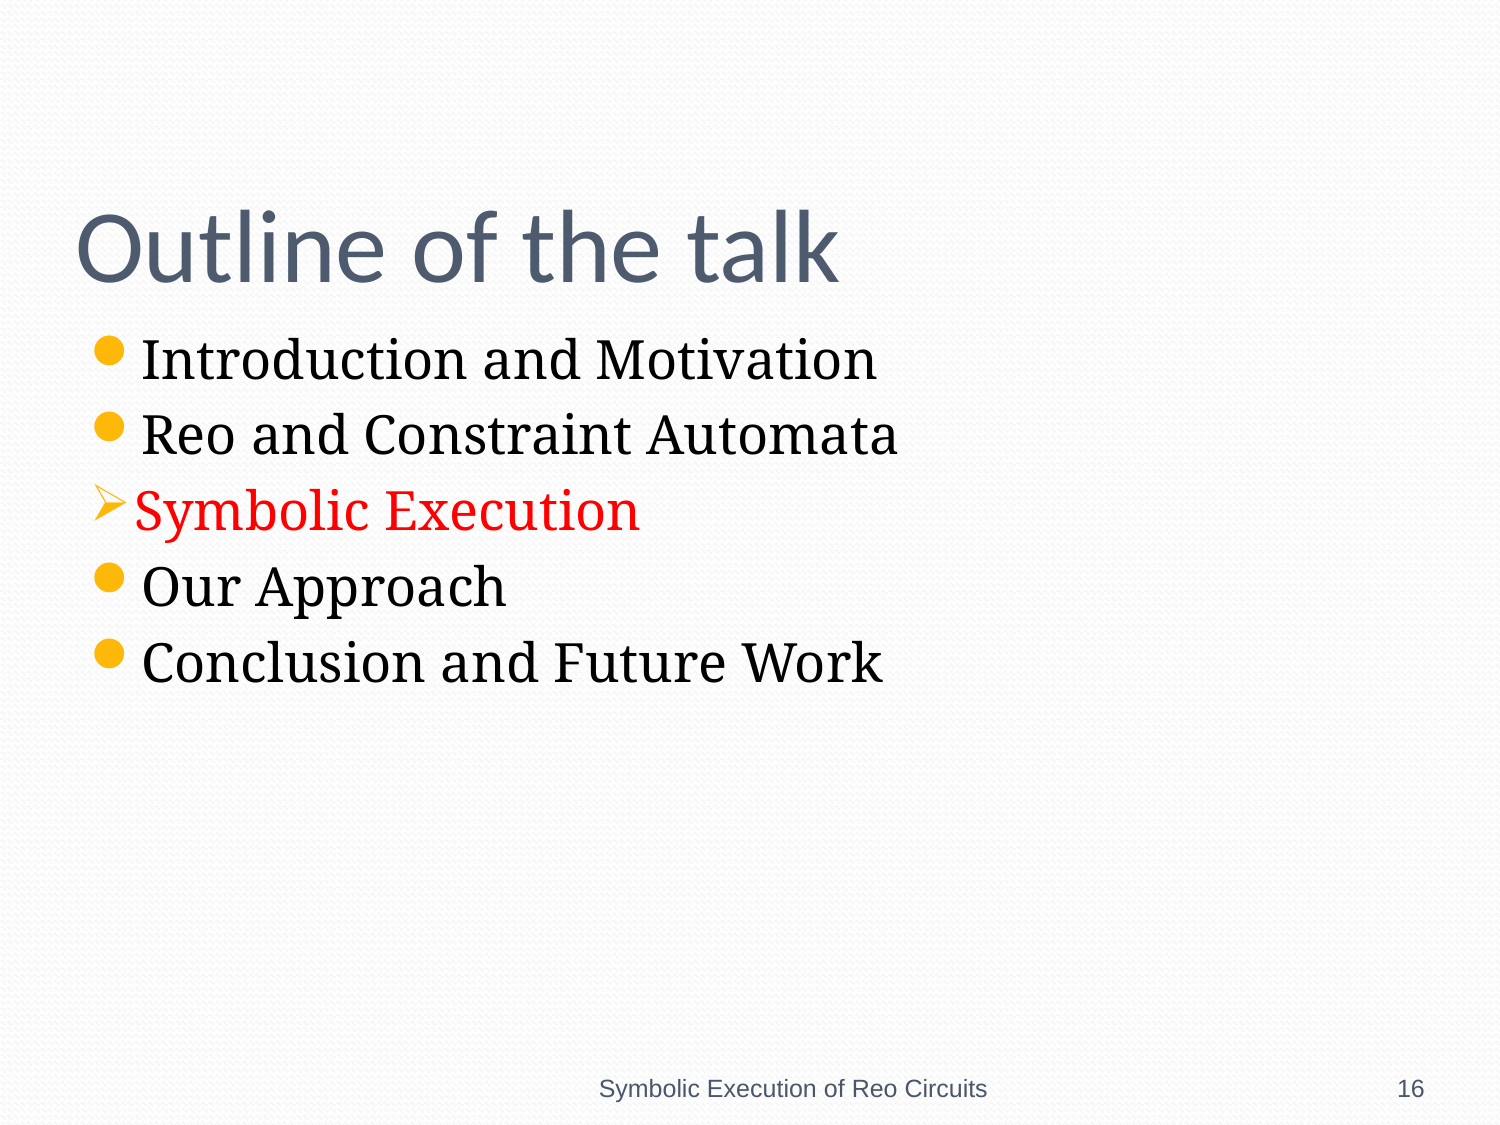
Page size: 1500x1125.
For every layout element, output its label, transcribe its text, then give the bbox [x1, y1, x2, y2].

slide_number 16 [1299, 1042, 1425, 1103]
footer Symbolic Execution of Reo Circuits [437, 1042, 1150, 1103]
title Outline of the talk [74, 115, 1426, 304]
list Introduction and Motivation Reo and Constraint Automata Symbolic Execution Our Approach Conclusion and Future Work [74, 317, 1426, 1038]
